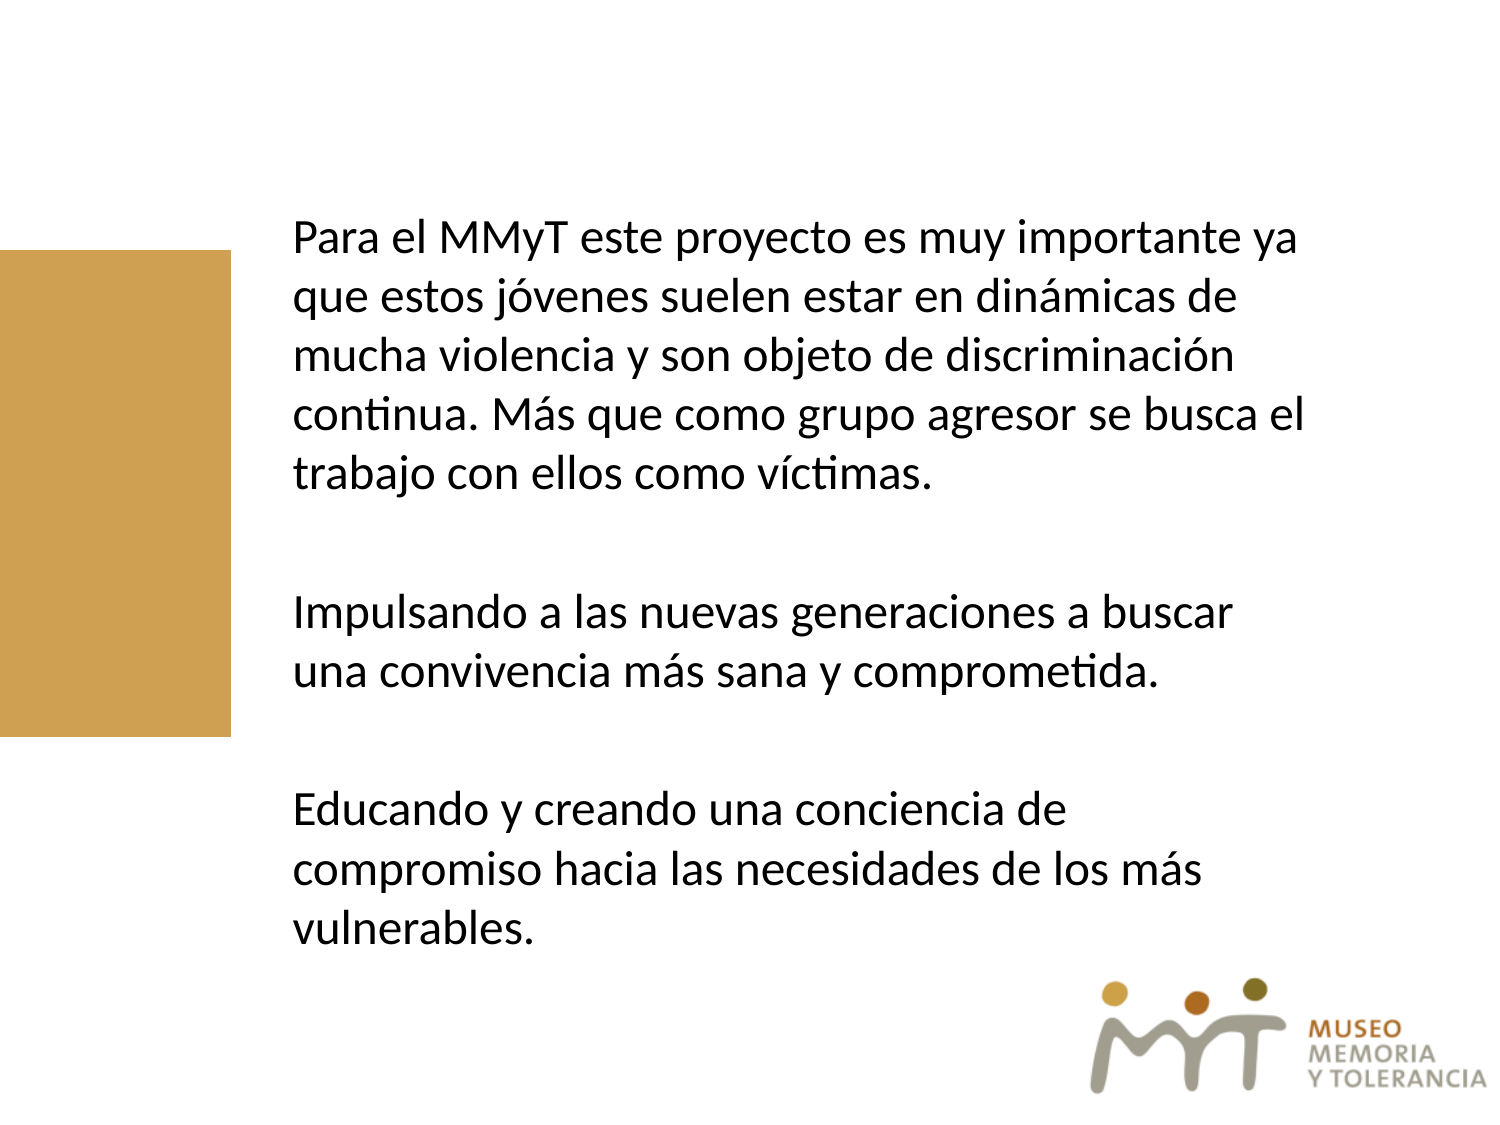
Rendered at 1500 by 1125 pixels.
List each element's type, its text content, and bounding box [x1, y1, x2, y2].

text_box [0, 248, 233, 740]
picture [1074, 963, 1500, 1118]
subtitle Para el MMyT este proyecto es muy importante ya que estos jóvenes suelen estar en dinámicas de mucha violencia y son objeto de discriminación continua. Más que como grupo agresor se busca el trabajo con ellos como víctimas. Impulsando a las nuevas generaciones a buscar una convivencia más sana y comprometida. Educando y creando una conciencia de compromiso hacia las necesidades de los más vulnerables. [277, 196, 1328, 965]
